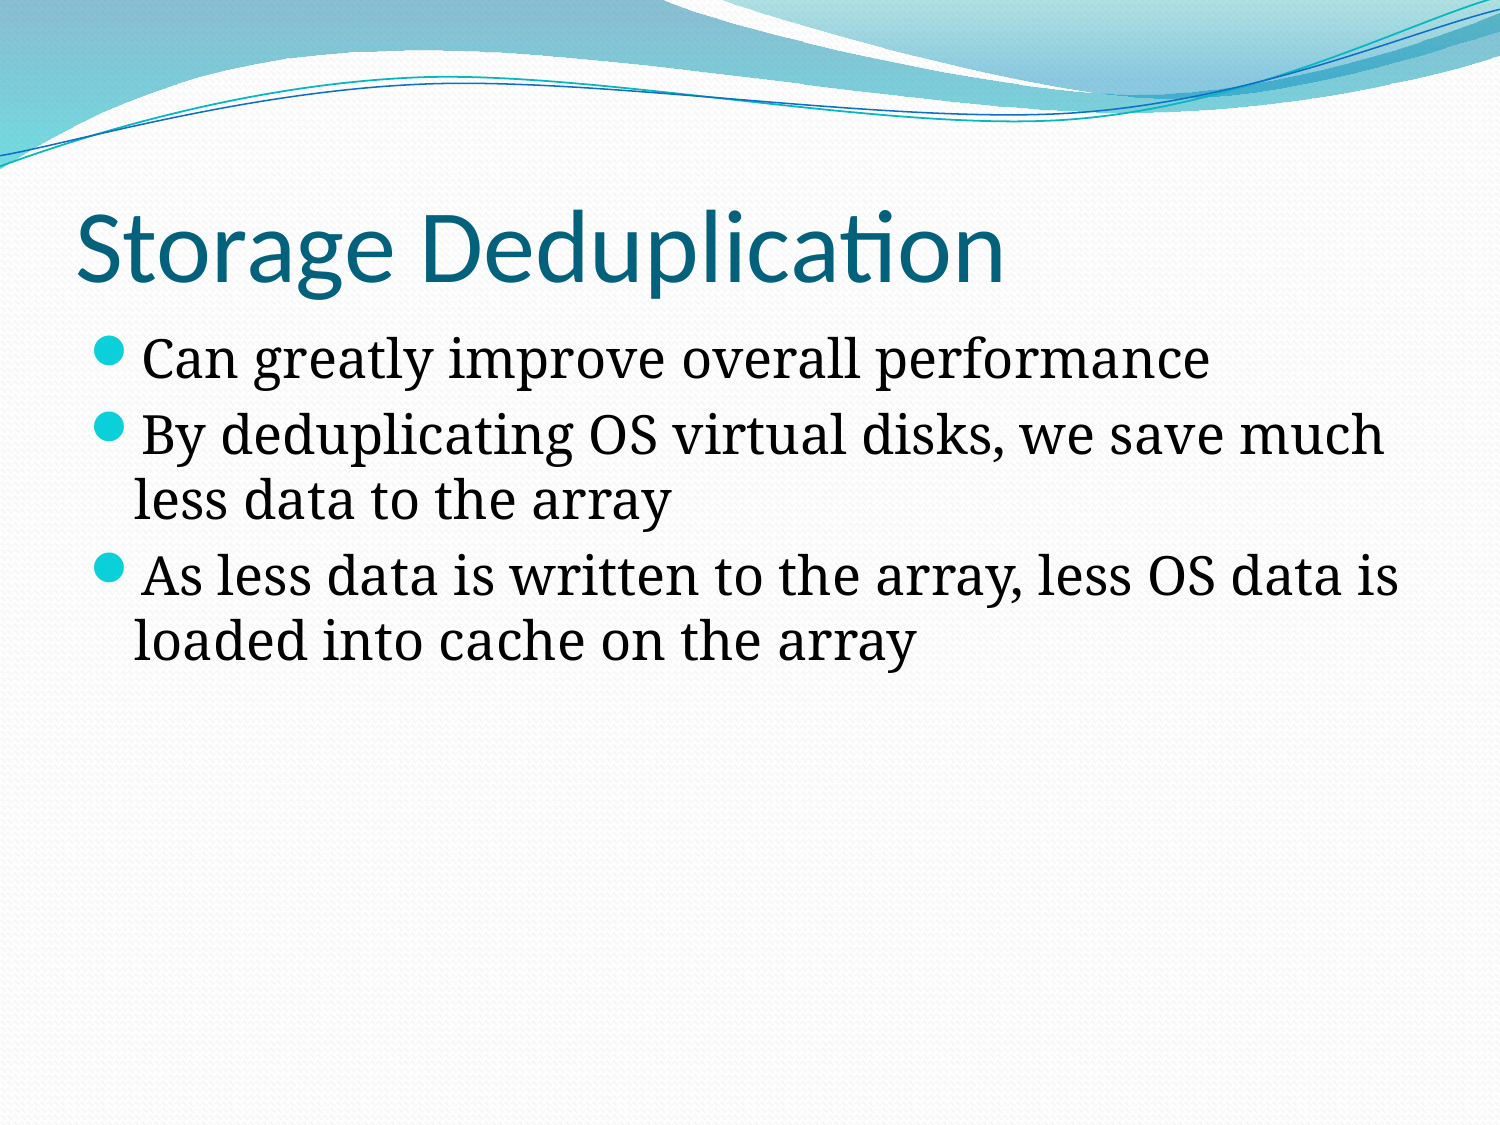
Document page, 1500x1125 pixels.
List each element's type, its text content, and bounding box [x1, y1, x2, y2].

list Can greatly improve overall performance By deduplicating OS virtual disks, we save much less data to the array As less data is written to the array, less OS data is loaded into cache on the array [75, 317, 1425, 1038]
title Storage Deduplication [75, 115, 1425, 303]
